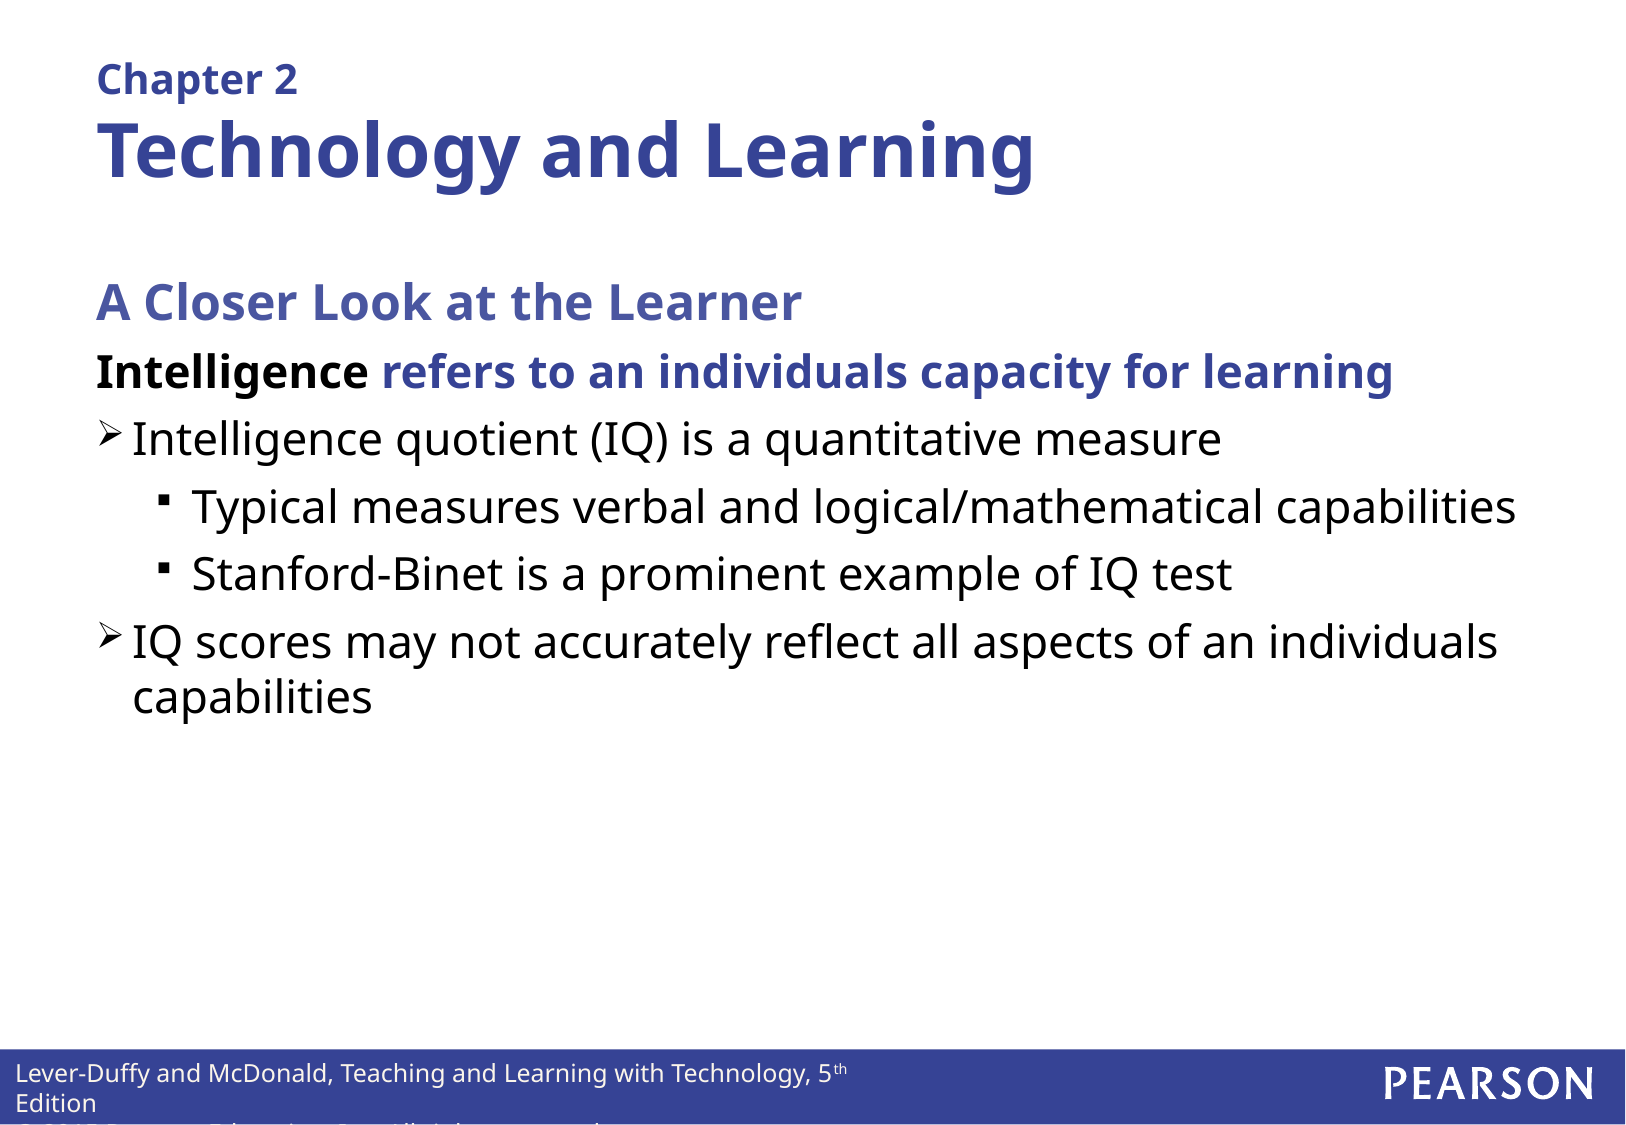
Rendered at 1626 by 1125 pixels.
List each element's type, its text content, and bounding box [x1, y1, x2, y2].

list A Closer Look at the Learner Intelligence refers to an individuals capacity for learning Intelligence quotient (IQ) is a quantitative measure Typical measures verbal and logical/mathematical capabilities Stanford-Binet is a prominent example of IQ test IQ scores may not accurately reflect all aspects of an individuals capabilities [81, 262, 1544, 1005]
title Chapter 2 Technology and Learning [81, 45, 1544, 233]
